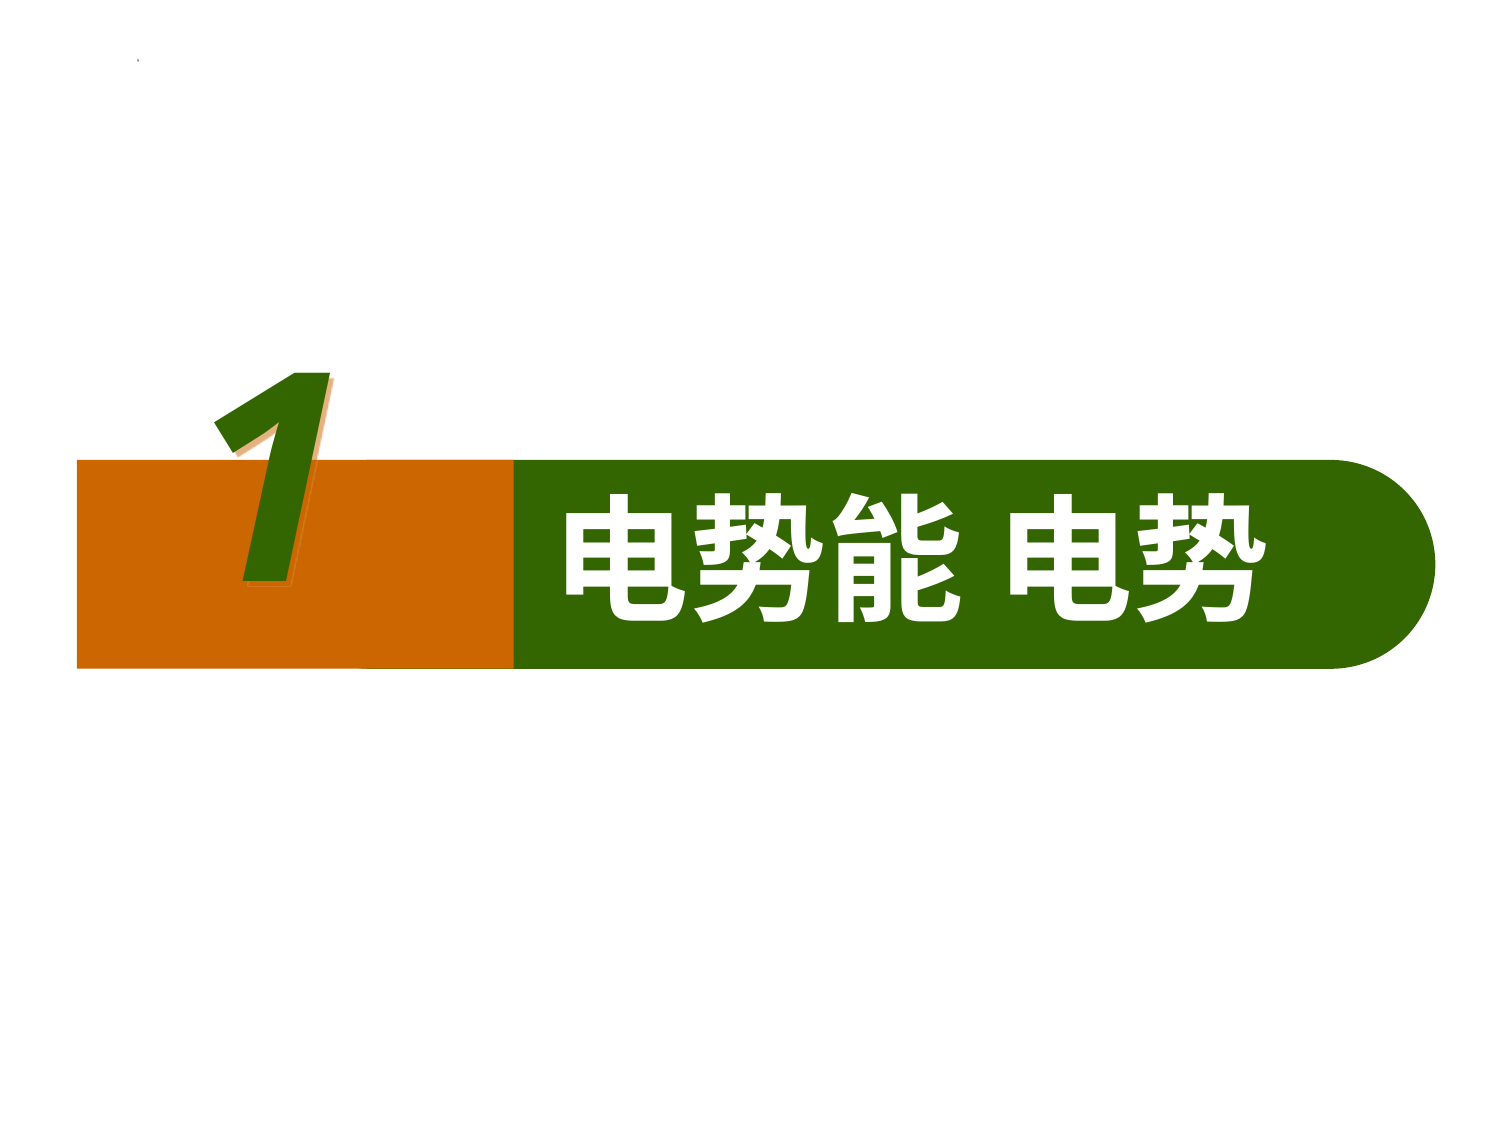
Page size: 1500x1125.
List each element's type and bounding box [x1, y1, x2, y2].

text_box [76, 282, 1500, 669]
